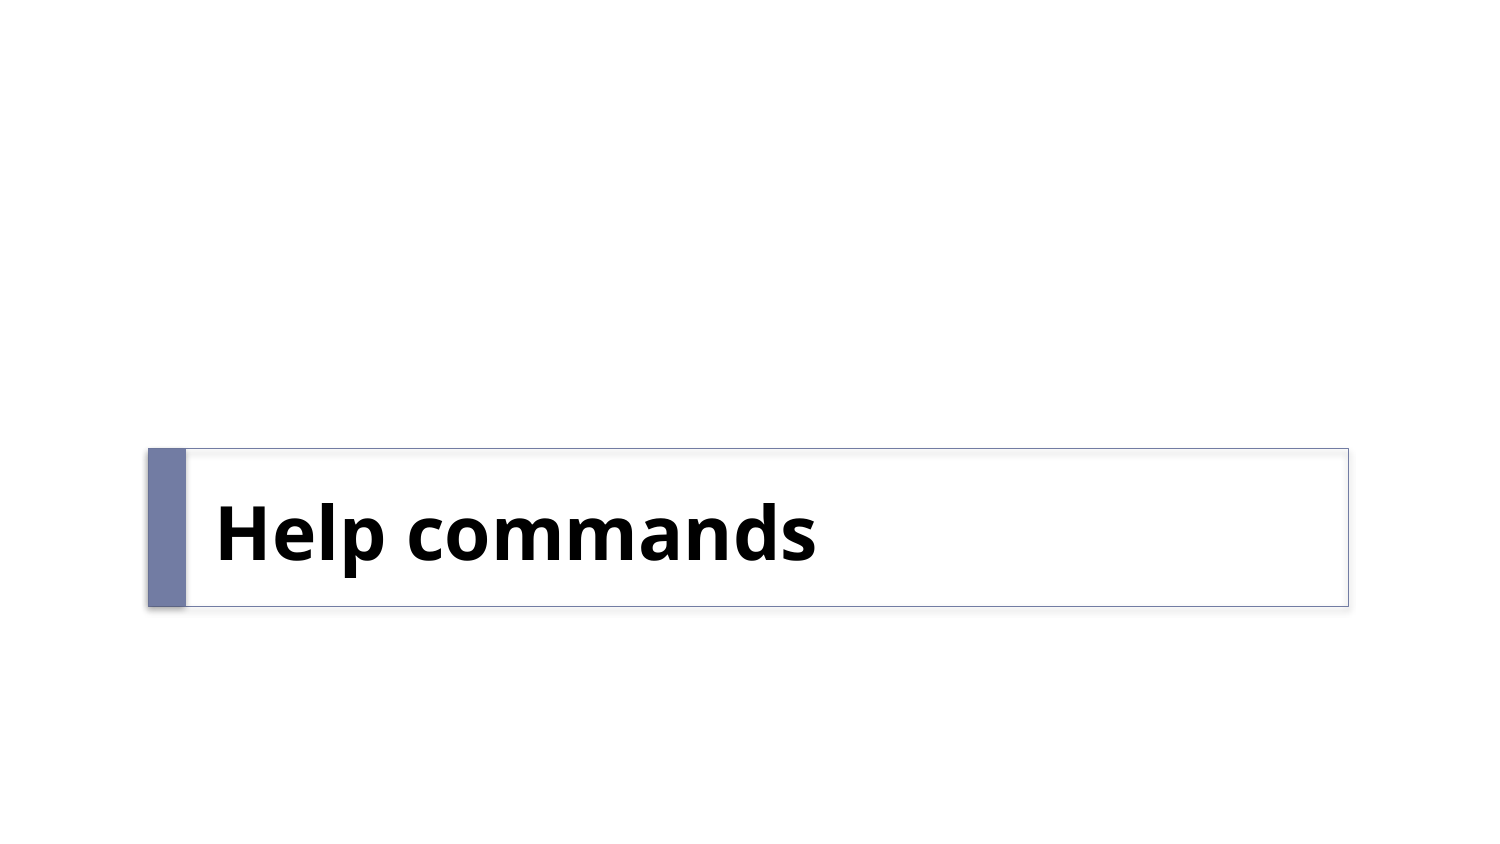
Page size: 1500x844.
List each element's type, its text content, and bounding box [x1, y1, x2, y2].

title Help commands [200, 478, 1325, 600]
